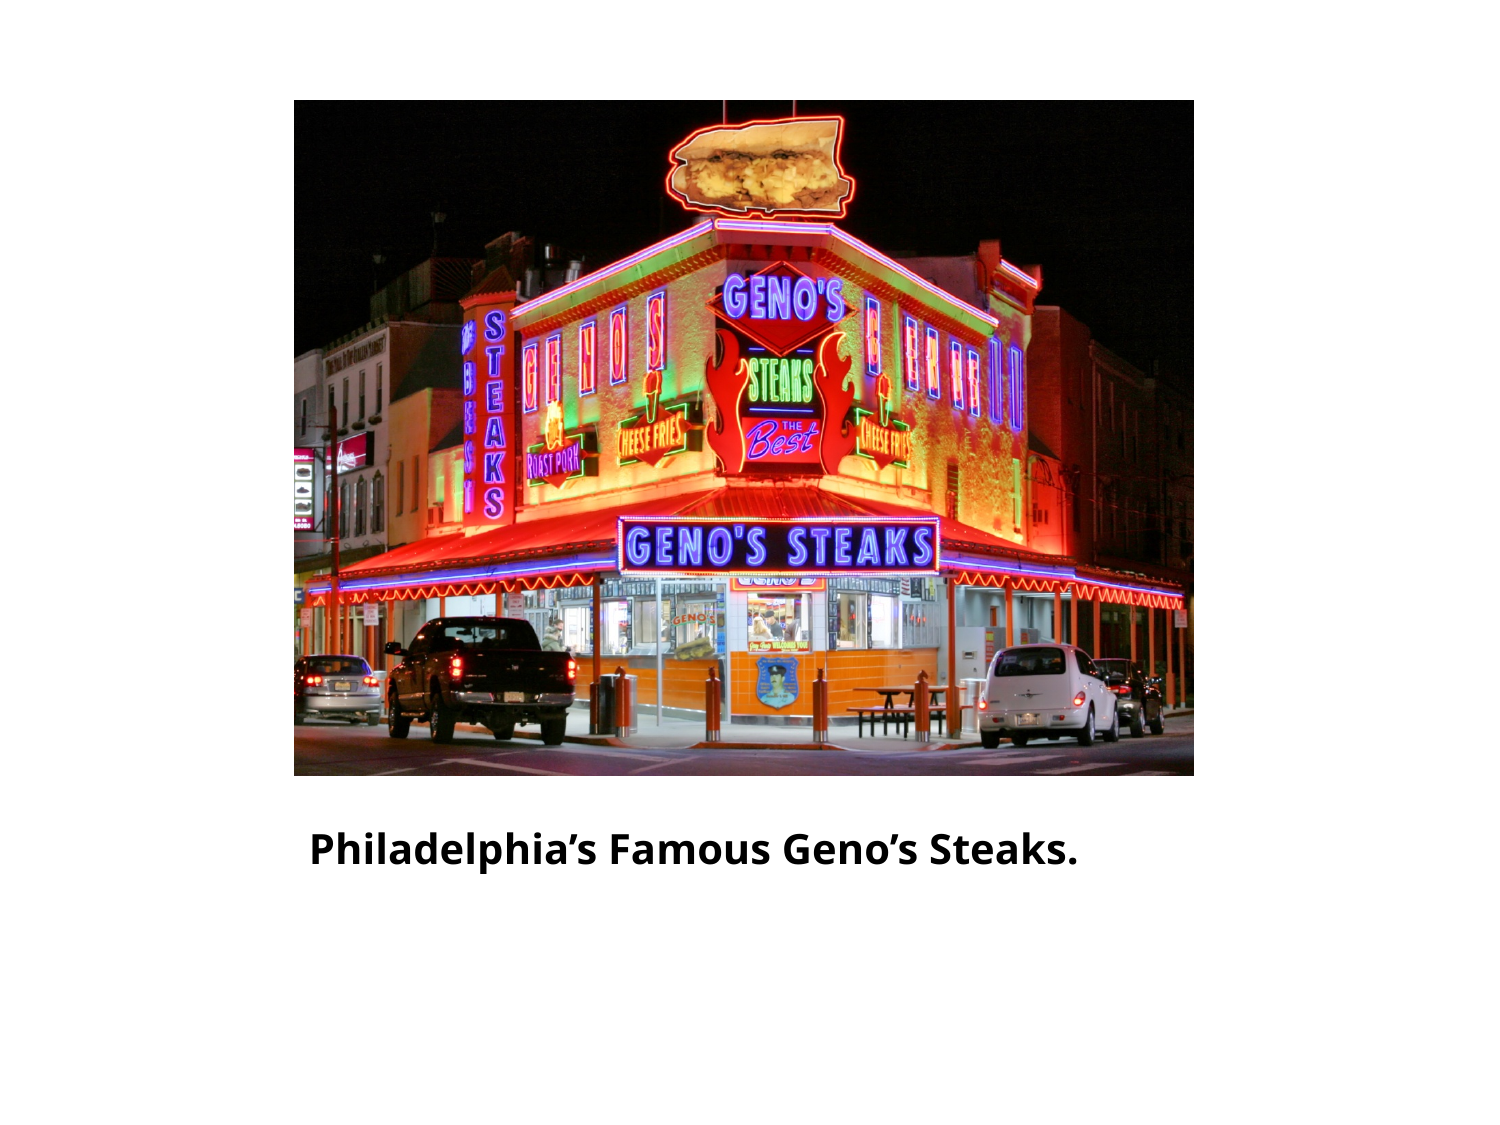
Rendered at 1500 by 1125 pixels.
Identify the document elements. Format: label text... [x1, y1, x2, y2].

title Philadelphia’s Famous Geno’s Steaks. [294, 787, 1194, 881]
picture [293, 100, 1195, 776]
